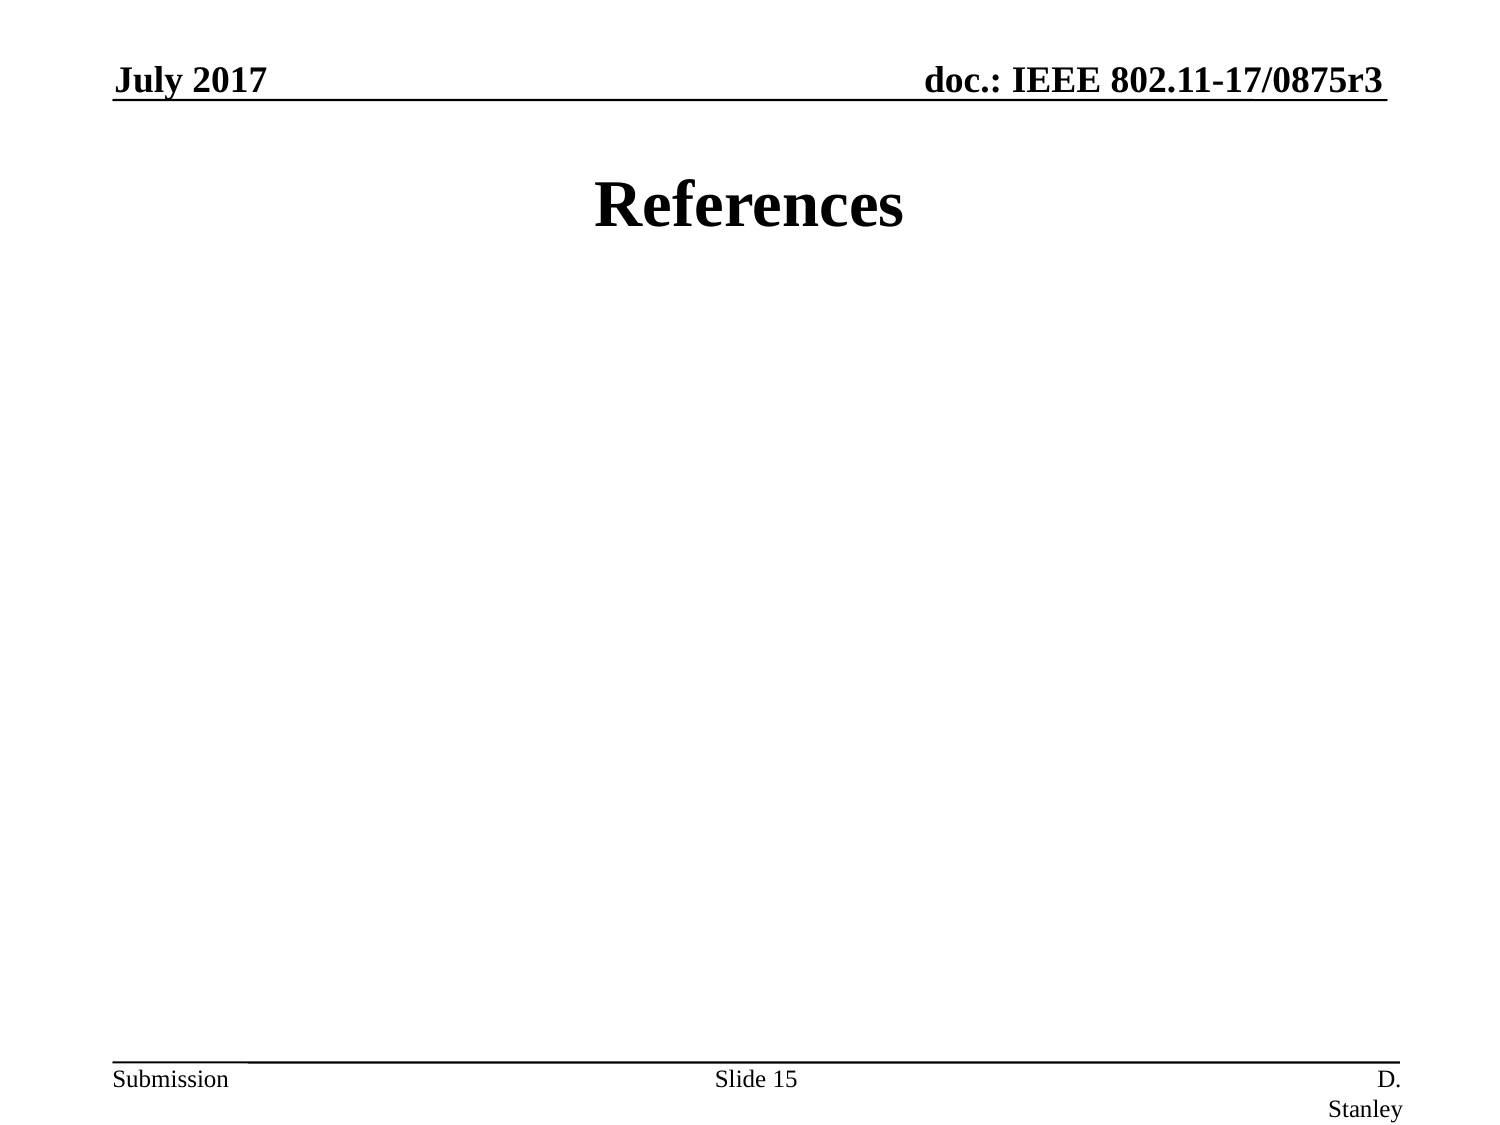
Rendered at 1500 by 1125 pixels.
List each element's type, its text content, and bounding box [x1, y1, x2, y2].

title References [112, 112, 1388, 288]
slide_number Slide 15 [712, 1061, 800, 1093]
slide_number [114, 54, 374, 101]
footer D. Stanley, HP Enterprise [1324, 1061, 1402, 1093]
